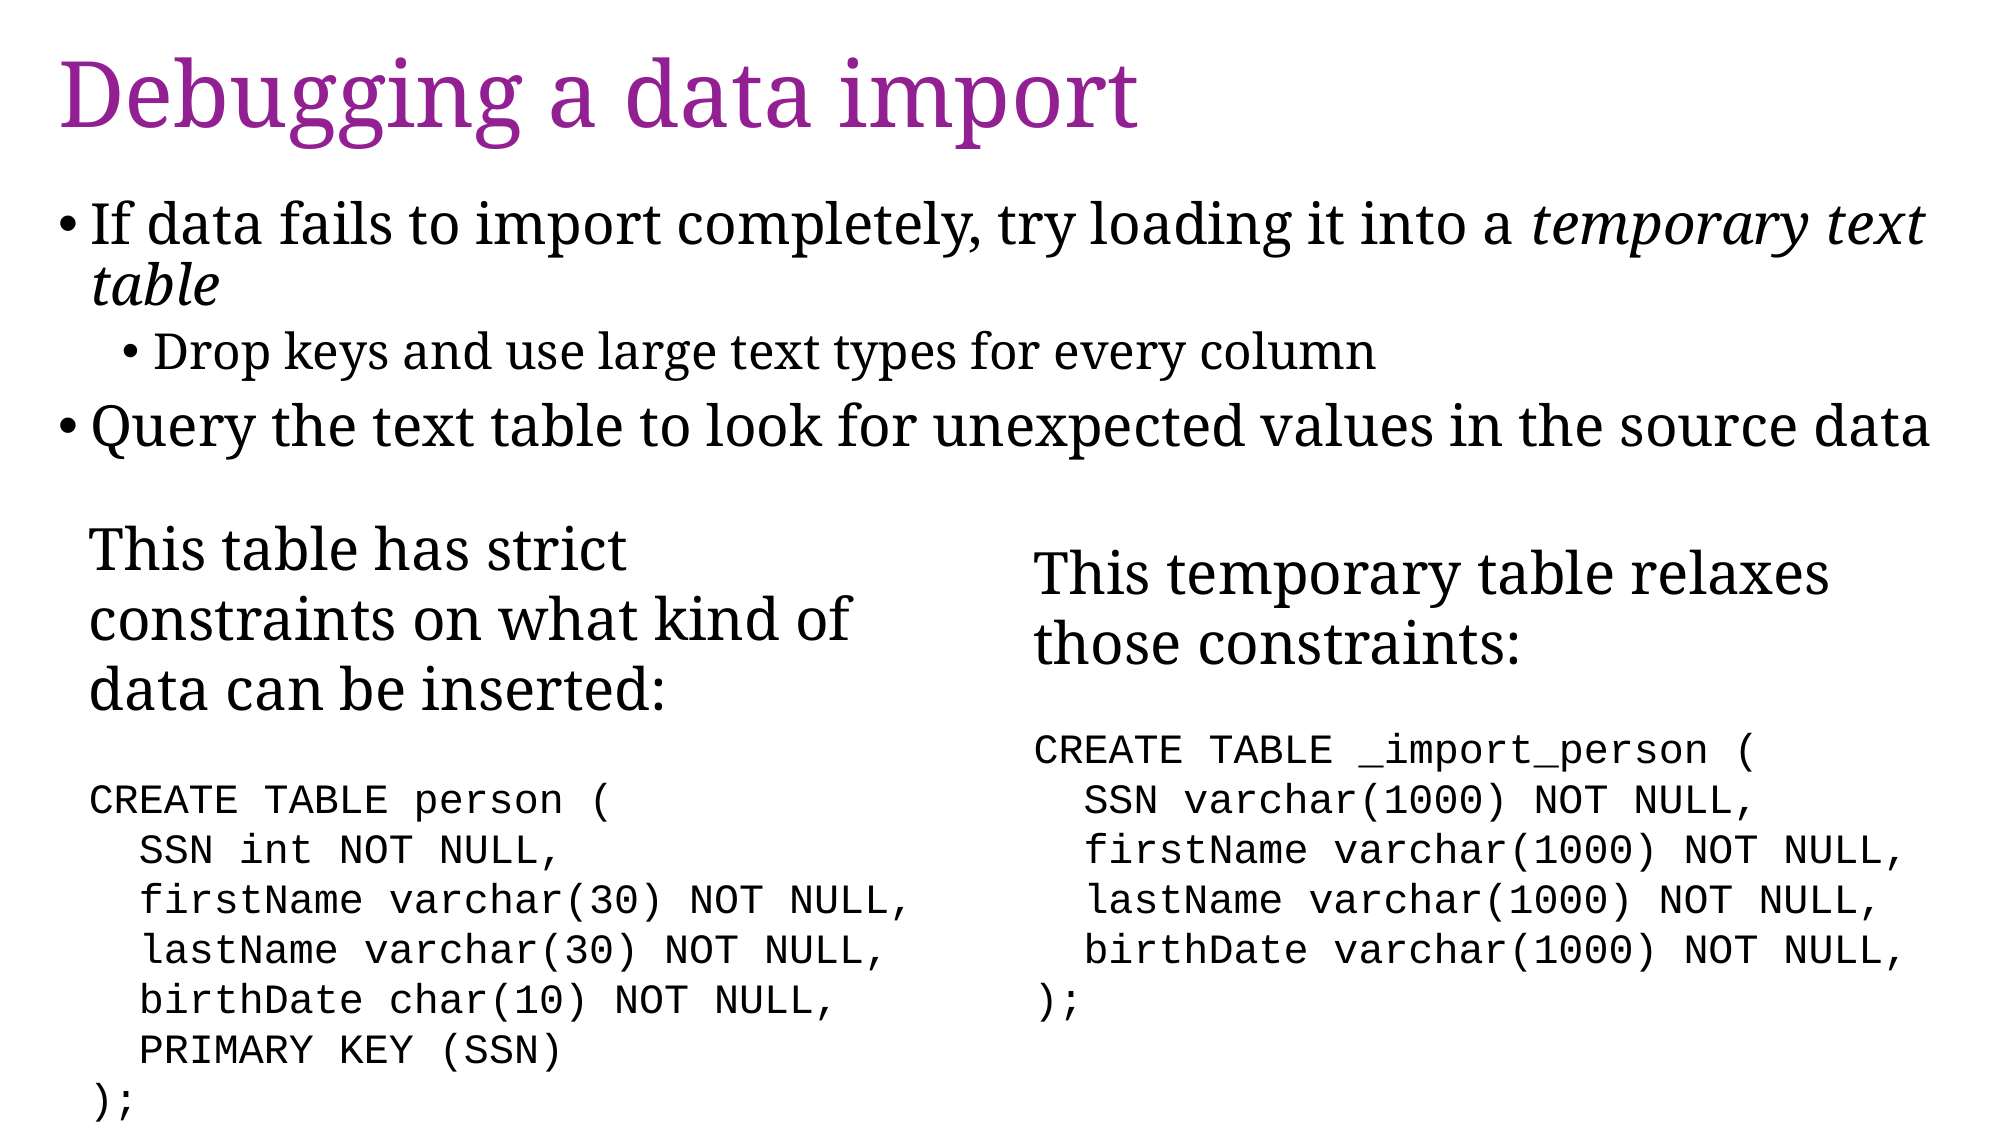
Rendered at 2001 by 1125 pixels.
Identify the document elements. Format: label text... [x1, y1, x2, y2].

text_box This temporary table relaxes those constraints: CREATE TABLE _import_person ( SSN varchar(1000) NOT NULL, firstName varchar(1000) NOT NULL, lastName varchar(1000) NOT NULL, birthDate varchar(1000) NOT NULL, ); [1018, 529, 1953, 1029]
list If data fails to import completely, try loading it into a temporary text table Drop keys and use large text types for every column Query the text table to look for unexpected values in the source data [43, 188, 1953, 487]
title Debugging a data import [43, 25, 1953, 171]
text_box This table has strict constraints on what kind of data can be inserted: CREATE TABLE person ( SSN int NOT NULL, firstName varchar(30) NOT NULL, lastName varchar(30) NOT NULL, birthDate char(10) NOT NULL, PRIMARY KEY (SSN) ); [74, 504, 945, 1125]
